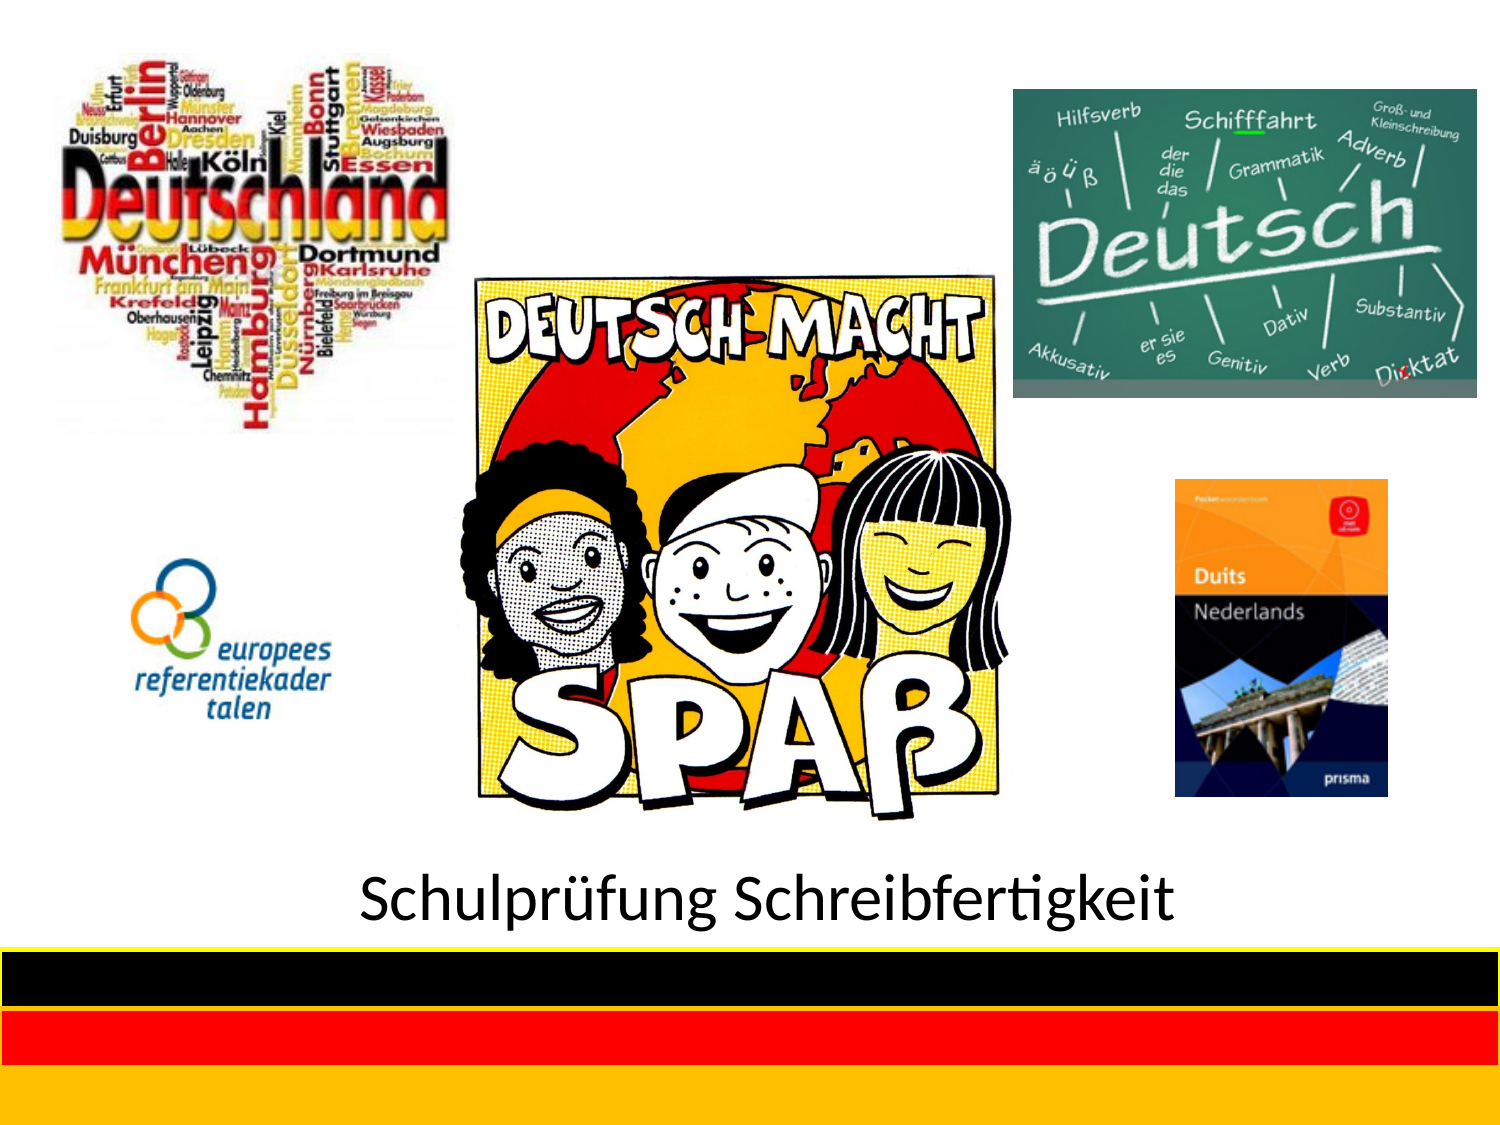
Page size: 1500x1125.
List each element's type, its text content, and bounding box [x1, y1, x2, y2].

text_box [0, 947, 1500, 1006]
picture [92, 543, 418, 732]
picture [54, 52, 1477, 823]
subtitle Schulprüfung Schreibfertigkeit [206, 846, 1329, 947]
text_box [0, 1066, 1500, 1125]
text_box [0, 1006, 1500, 1066]
picture [1174, 479, 1389, 798]
